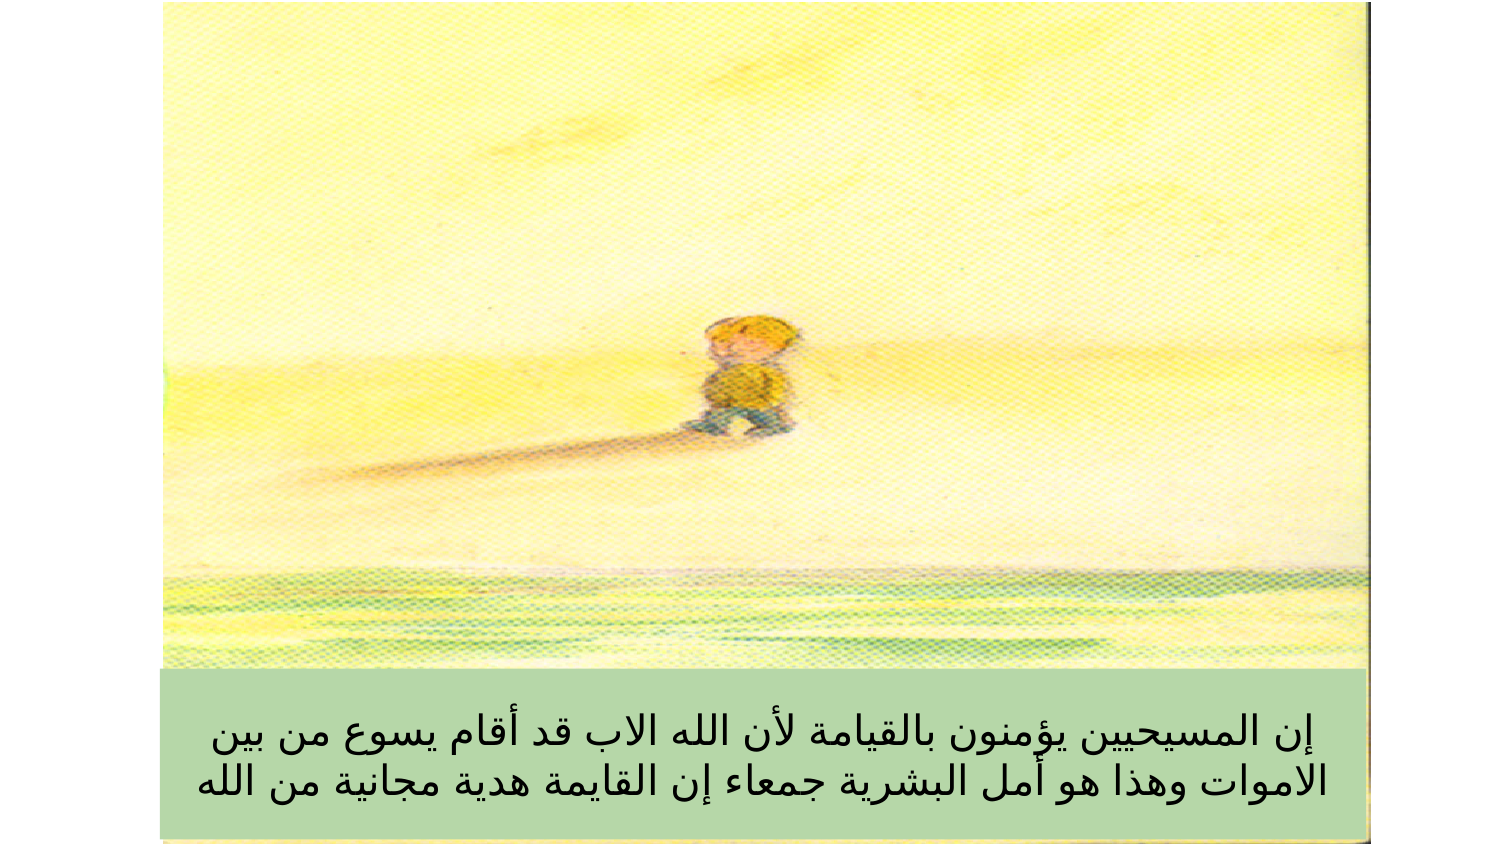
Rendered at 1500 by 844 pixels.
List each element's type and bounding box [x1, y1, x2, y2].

picture [163, 1, 1371, 844]
